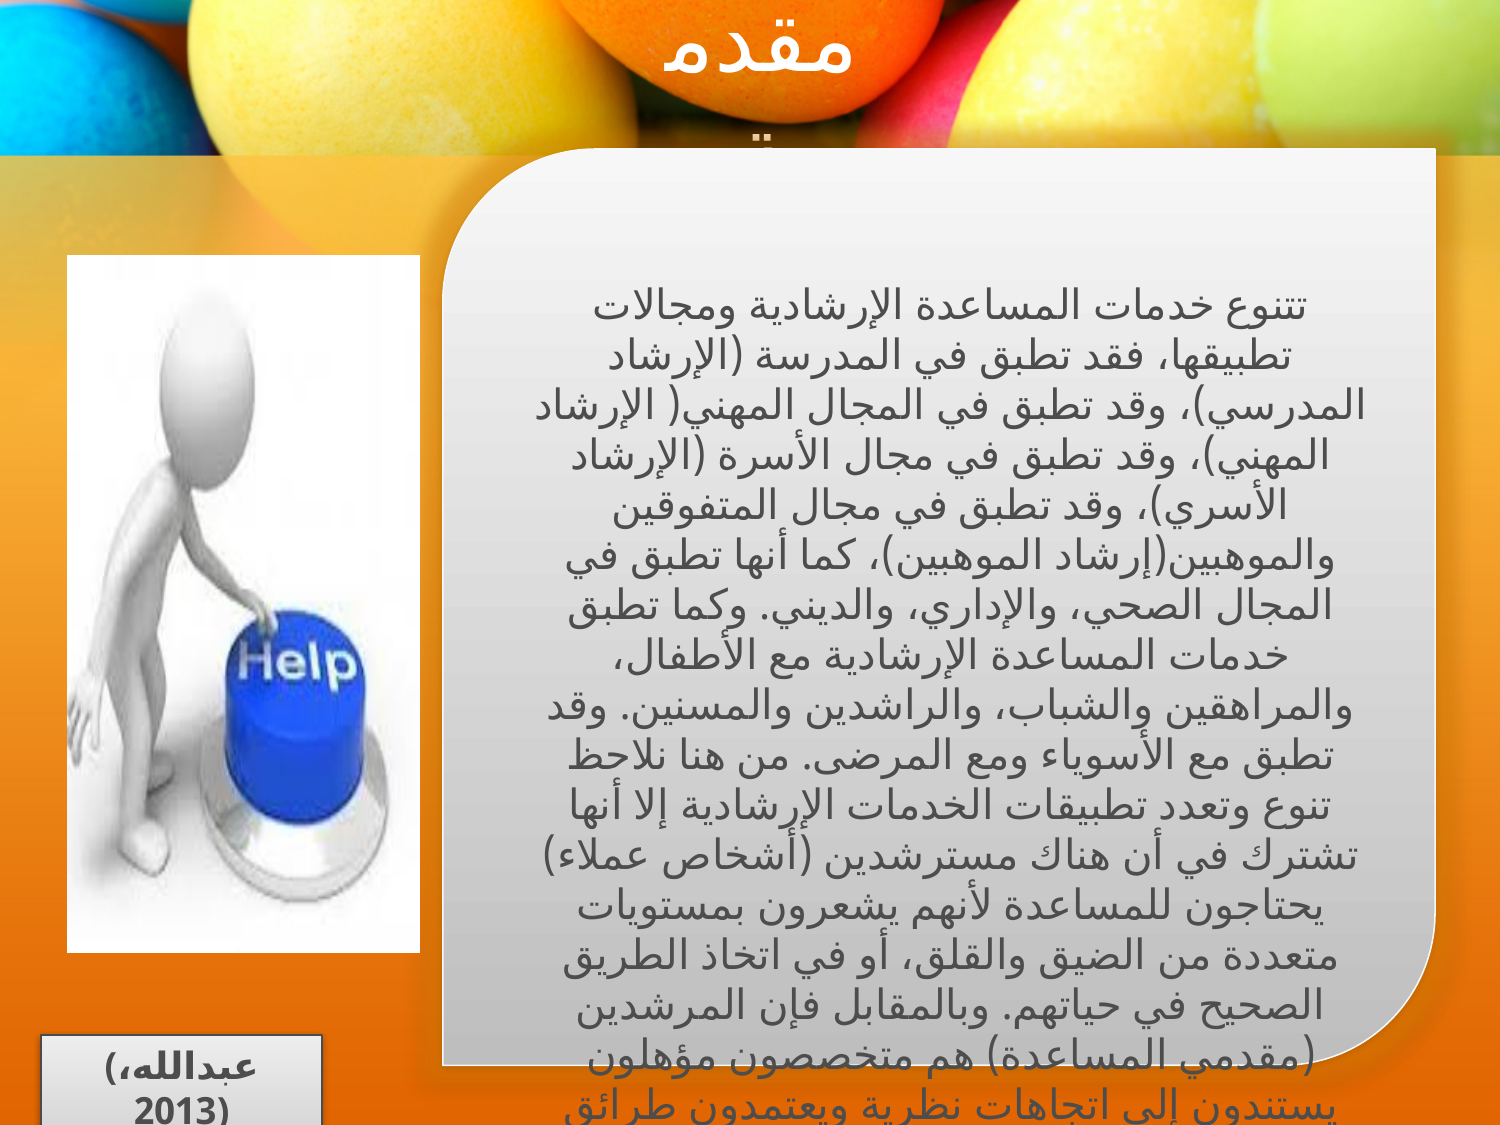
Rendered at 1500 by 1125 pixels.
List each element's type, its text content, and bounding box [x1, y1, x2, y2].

text_box [442, 148, 1436, 1067]
picture [0, 0, 1500, 1125]
title مقدمة [644, 30, 881, 124]
picture [131, 95, 137, 103]
text_box (عبدالله، 2013) [40, 1034, 323, 1125]
text_box تتنوع خدمات المساعدة الإرشادية ومجالات تطبيقها، فقد تطبق في المدرسة (الإرشاد المدرسي)، وقد تطبق في المجال المهني( الإرشاد المهني)، وقد تطبق في مجال الأسرة (الإرشاد الأسري)، وقد تطبق في مجال المتفوقين والموهبين(إرشاد الموهبين)، كما أنها تطبق في المجال الصحي، والإداري، والديني. وكما تطبق خدمات المساعدة الإرشادية مع الأطفال، والمراهقين والشباب، والراشدين والمسنين. وقد تطبق مع الأسوياء ومع المرضى. من هنا نلاحظ تنوع وتعدد تطبيقات الخدمات الإرشادية إلا أنها تشترك في أن هناك مسترشدين (أشخاص عملاء) يحتاجون للمساعدة لأنهم يشعرون بمستويات متعددة من الضيق والقلق، أو في اتخاذ الطريق الصحيح في حياتهم. وبالمقابل فإن المرشدين (مقدمي المساعدة) هم متخصصون مؤهلون يستندون إلى اتجاهات نظرية ويعتمدون طرائق خاصة في مساعدة هؤلاء الناس على اتخاذ قرارتهم أو دراسة مستقبلهم وحل مشكلاتهم. [513, 270, 1388, 1125]
